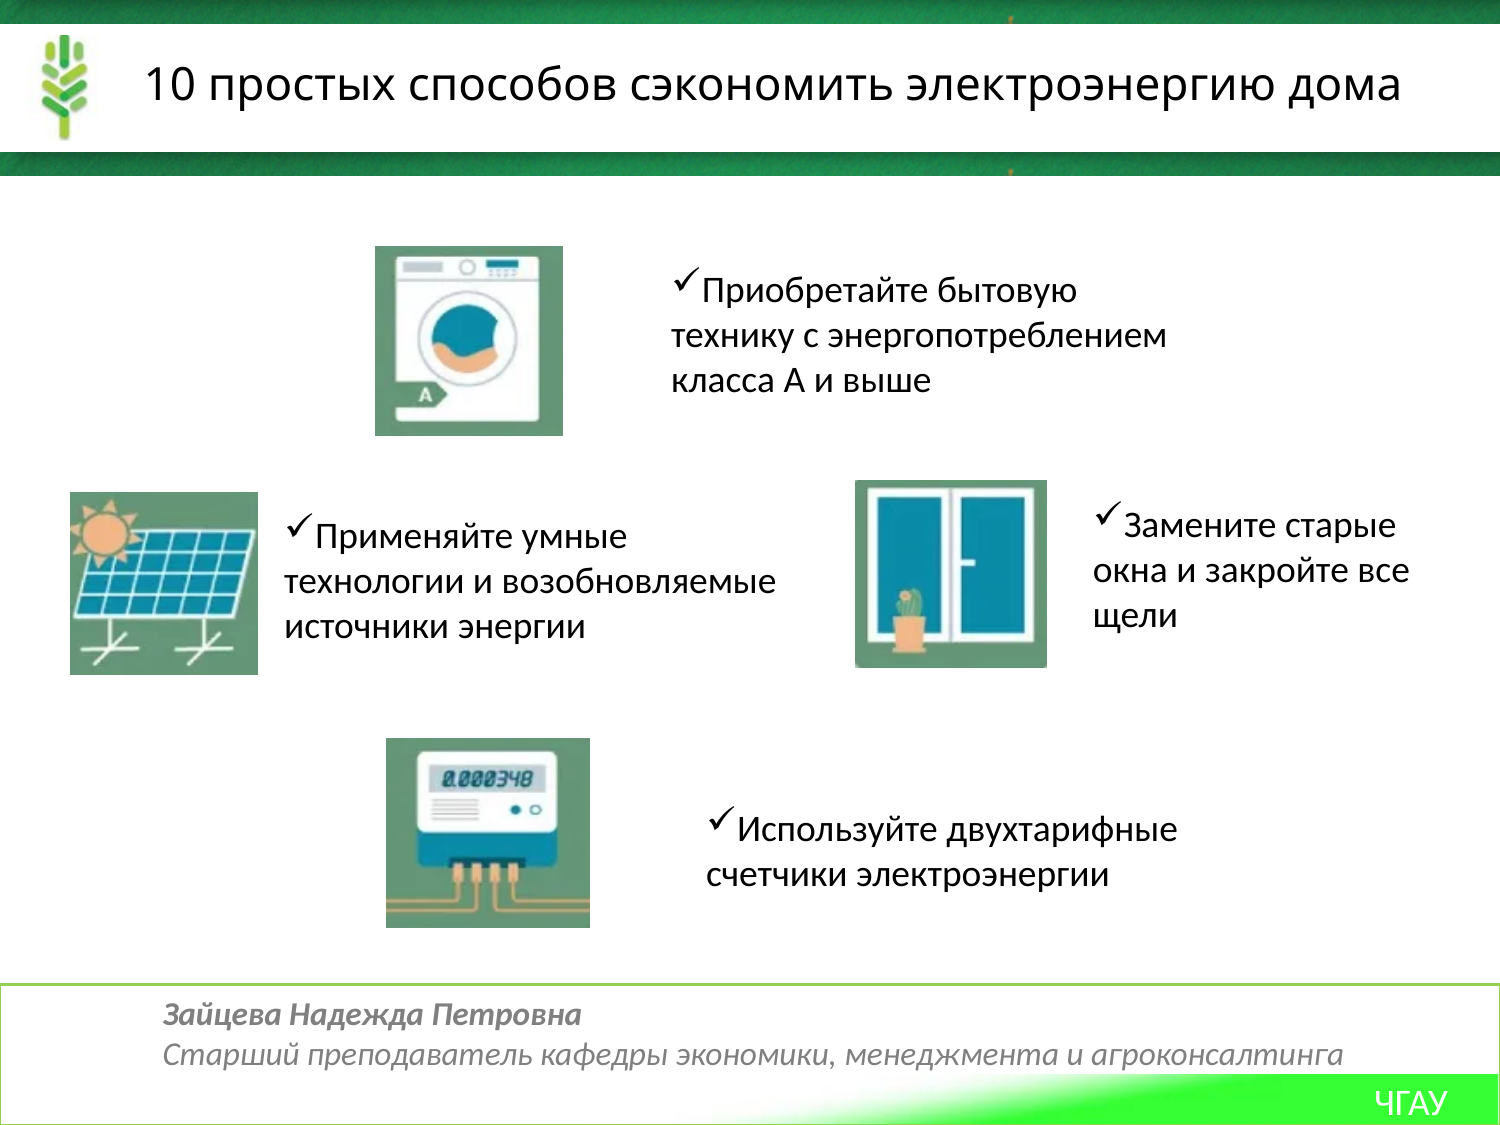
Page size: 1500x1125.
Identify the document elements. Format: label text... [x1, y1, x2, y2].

text_box Используйте двухтарифные счетчики электроэнергии [691, 796, 1219, 902]
picture [0, 0, 1500, 24]
picture [855, 480, 1047, 669]
picture [304, 1074, 1500, 1125]
title 10 простых способов сэкономить электроэнергию дома [119, 35, 1454, 129]
picture [70, 491, 259, 676]
picture [374, 245, 563, 436]
text_box Замените старые окна и закройте все щели [1078, 492, 1477, 642]
text_box Зайцева Надежда Петровна Старший преподаватель кафедры экономики, менеджмента и агроконсалтинга [0, 984, 1500, 1125]
picture [386, 738, 590, 928]
picture [11, 34, 118, 141]
picture [0, 152, 1500, 177]
text_box Применяйте умные технологии и возобновляемые источники энергии [269, 503, 797, 654]
text_box Приобретайте бытовую технику с энергопотреблением класса А и выше [656, 257, 1207, 408]
